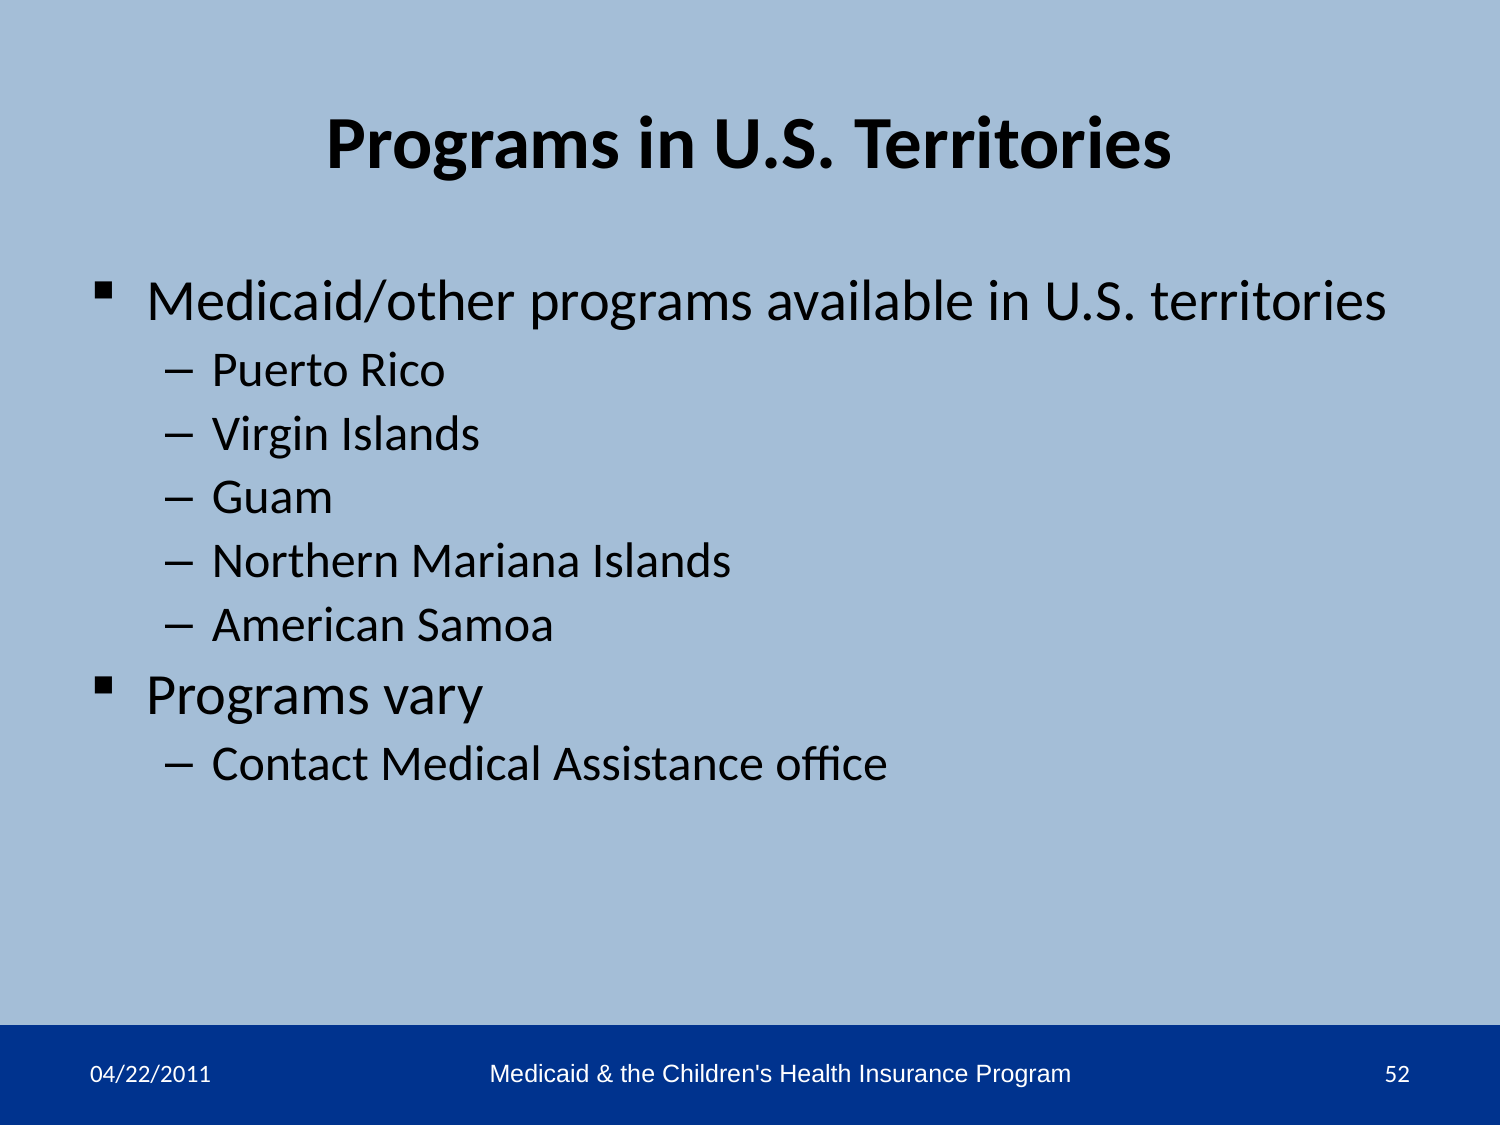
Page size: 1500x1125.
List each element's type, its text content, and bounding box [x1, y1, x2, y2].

footer Medicaid & the Children's Health Insurance Program [287, 1042, 1275, 1103]
title Programs in U.S. Territories [74, 44, 1426, 233]
list Medicaid/other programs available in U.S. territories Puerto Rico Virgin Islands Guam Northern Mariana Islands American Samoa Programs vary Contact Medical Assistance office [74, 262, 1426, 1006]
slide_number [75, 1042, 287, 1103]
slide_number 52 [1275, 1042, 1425, 1103]
